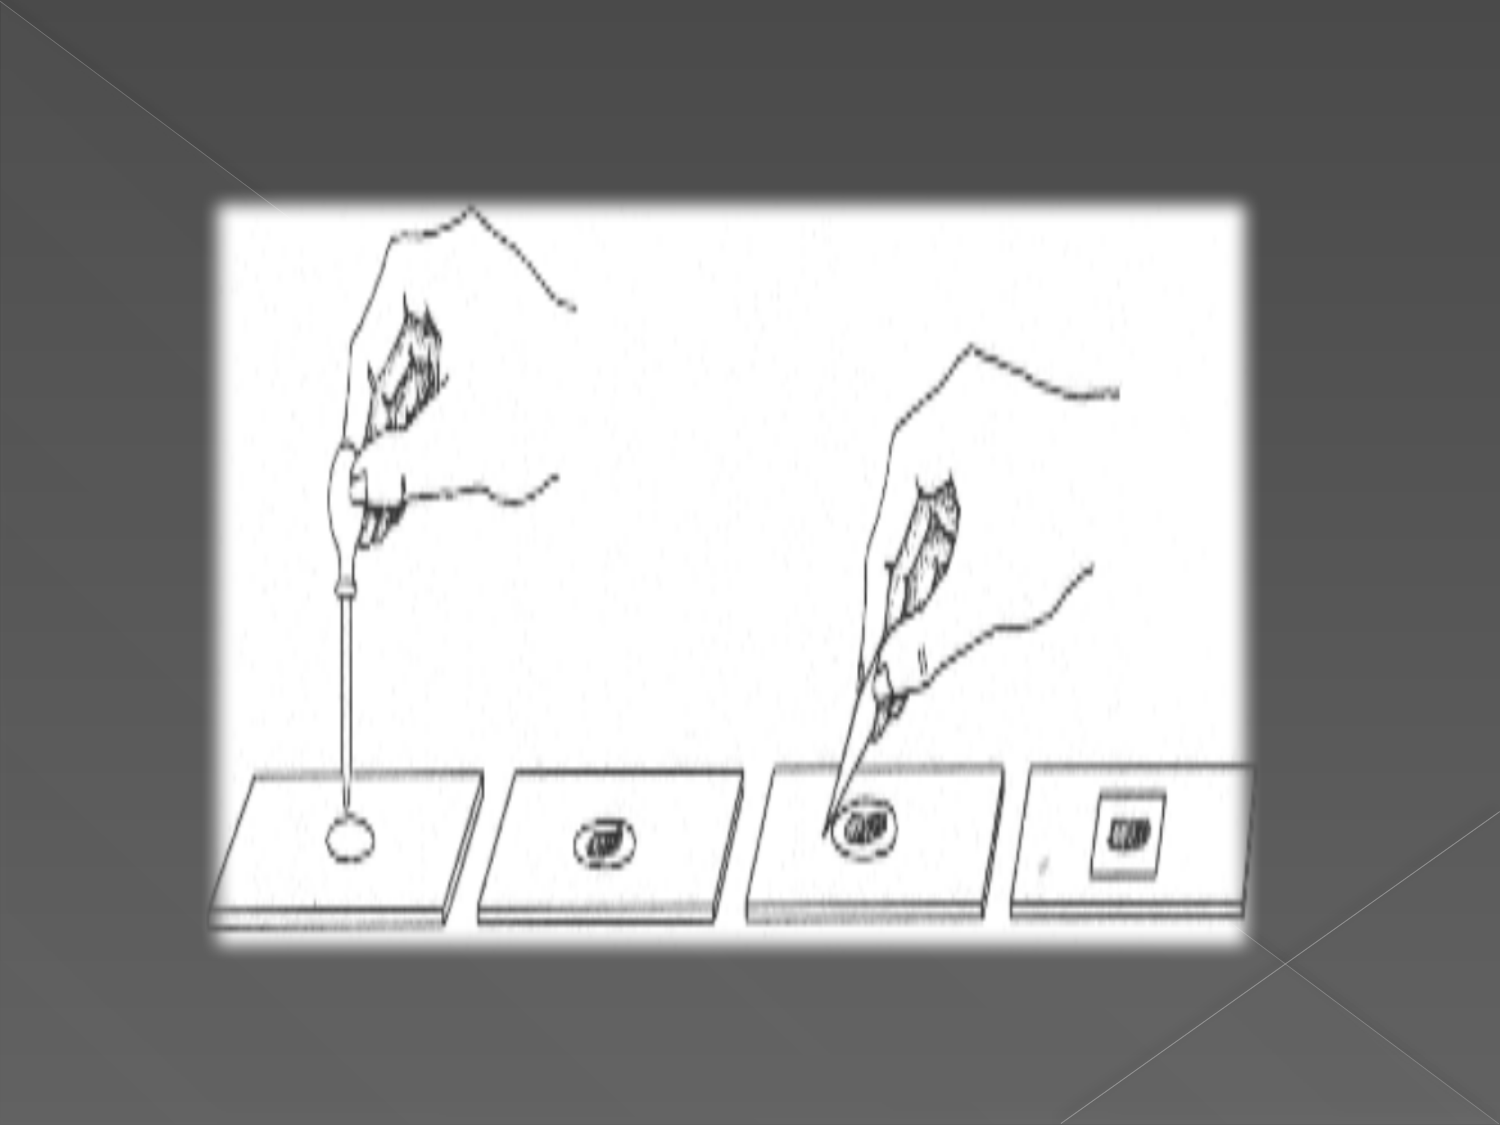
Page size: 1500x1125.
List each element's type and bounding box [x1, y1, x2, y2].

list [199, 187, 1263, 963]
